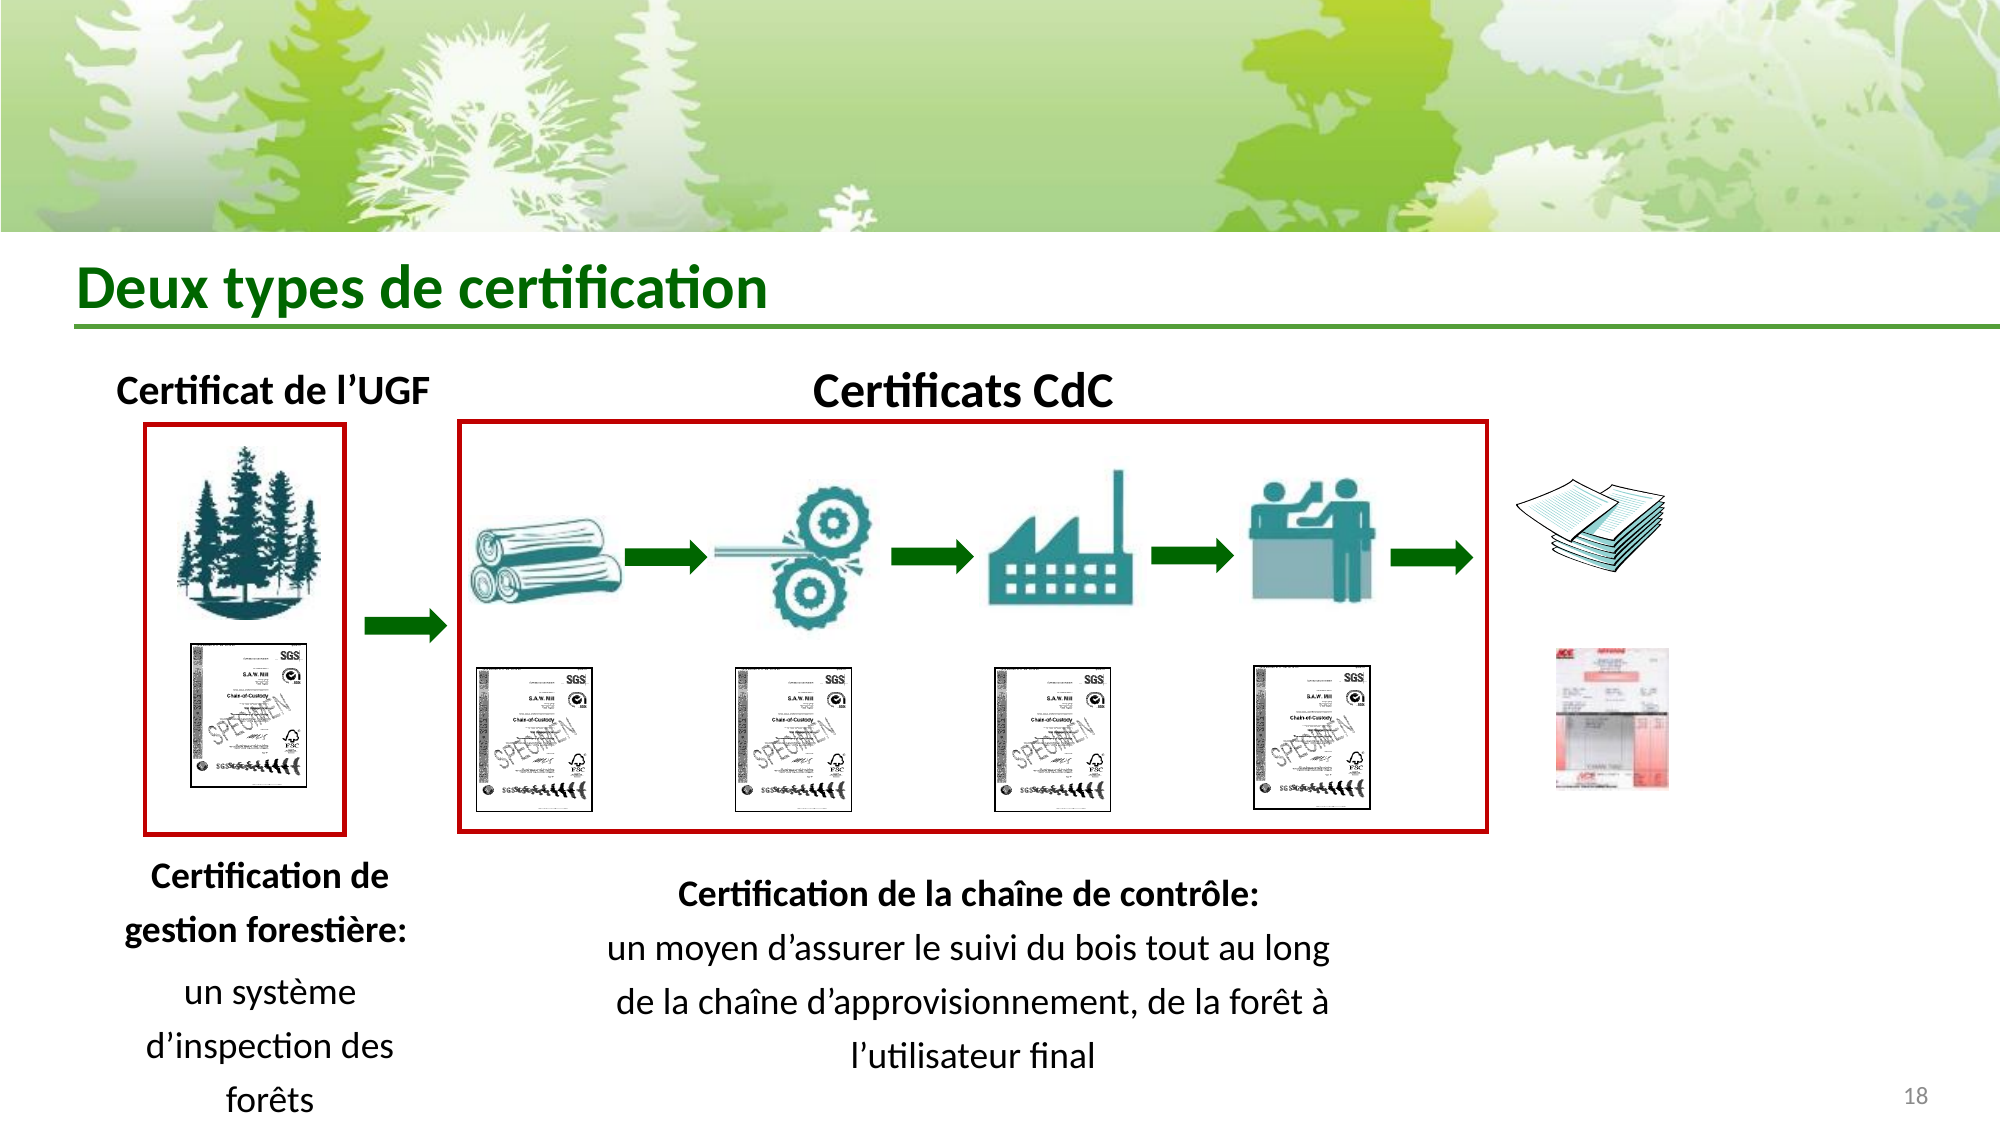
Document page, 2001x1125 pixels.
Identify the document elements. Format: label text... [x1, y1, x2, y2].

picture [477, 668, 592, 811]
text_box Certificats CdC [799, 350, 1140, 426]
text_box [144, 424, 345, 834]
picture [707, 479, 880, 640]
picture [1508, 478, 1669, 574]
text_box [1151, 537, 1235, 574]
picture [1239, 453, 1384, 613]
picture [1254, 666, 1370, 809]
text_box [459, 421, 1488, 832]
text_box Certification de gestion forestière: un système d’inspection des forêts [103, 834, 437, 1125]
picture [736, 668, 851, 811]
slide_number 18 [1493, 1065, 1944, 1125]
text_box [891, 538, 974, 575]
picture [468, 515, 625, 605]
text_box [625, 539, 707, 575]
picture [177, 446, 321, 620]
list Certification de la chaîne de contrôle: un moyen d’assurer le suivi du bois tout au long de la chaîne d’approvisionnement, de la forêt à l’utilisateur final [584, 852, 1363, 1125]
text_box [1390, 539, 1474, 576]
title Deux types de certification [61, 195, 1412, 383]
picture [979, 456, 1147, 617]
picture [0, 0, 2000, 232]
picture [191, 644, 306, 787]
picture [995, 668, 1110, 811]
text_box [364, 607, 448, 644]
text_box Certificat de l’UGF [79, 355, 468, 421]
picture [1556, 648, 1669, 791]
